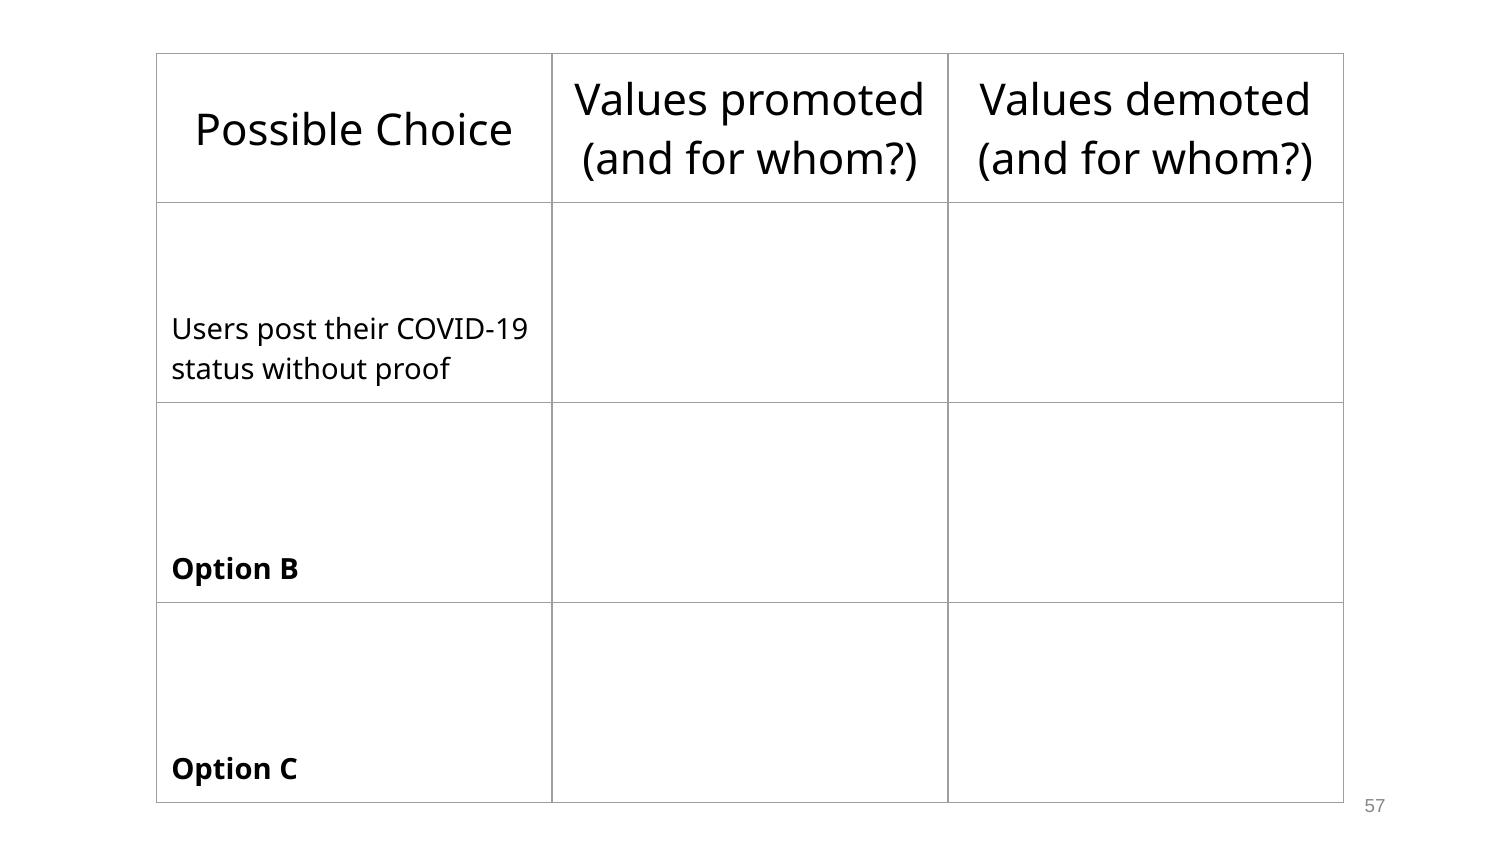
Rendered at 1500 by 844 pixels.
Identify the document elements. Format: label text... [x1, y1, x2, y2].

table_header Possible Choice [157, 54, 551, 202]
table_cell [949, 403, 1343, 602]
table_cell [949, 203, 1343, 402]
table_cell [553, 203, 947, 402]
table_header Values demoted (and for whom?) [949, 54, 1343, 202]
table_header Values promoted (and for whom?) [553, 54, 947, 202]
table_cell [553, 603, 947, 802]
table_cell Users post their COVID-19 status without proof [157, 203, 551, 402]
table_cell [553, 403, 947, 602]
table_cell Option B [157, 403, 551, 602]
slide_number 57 [1059, 782, 1397, 827]
table_cell [949, 603, 1343, 802]
table_cell Option C [157, 603, 551, 802]
